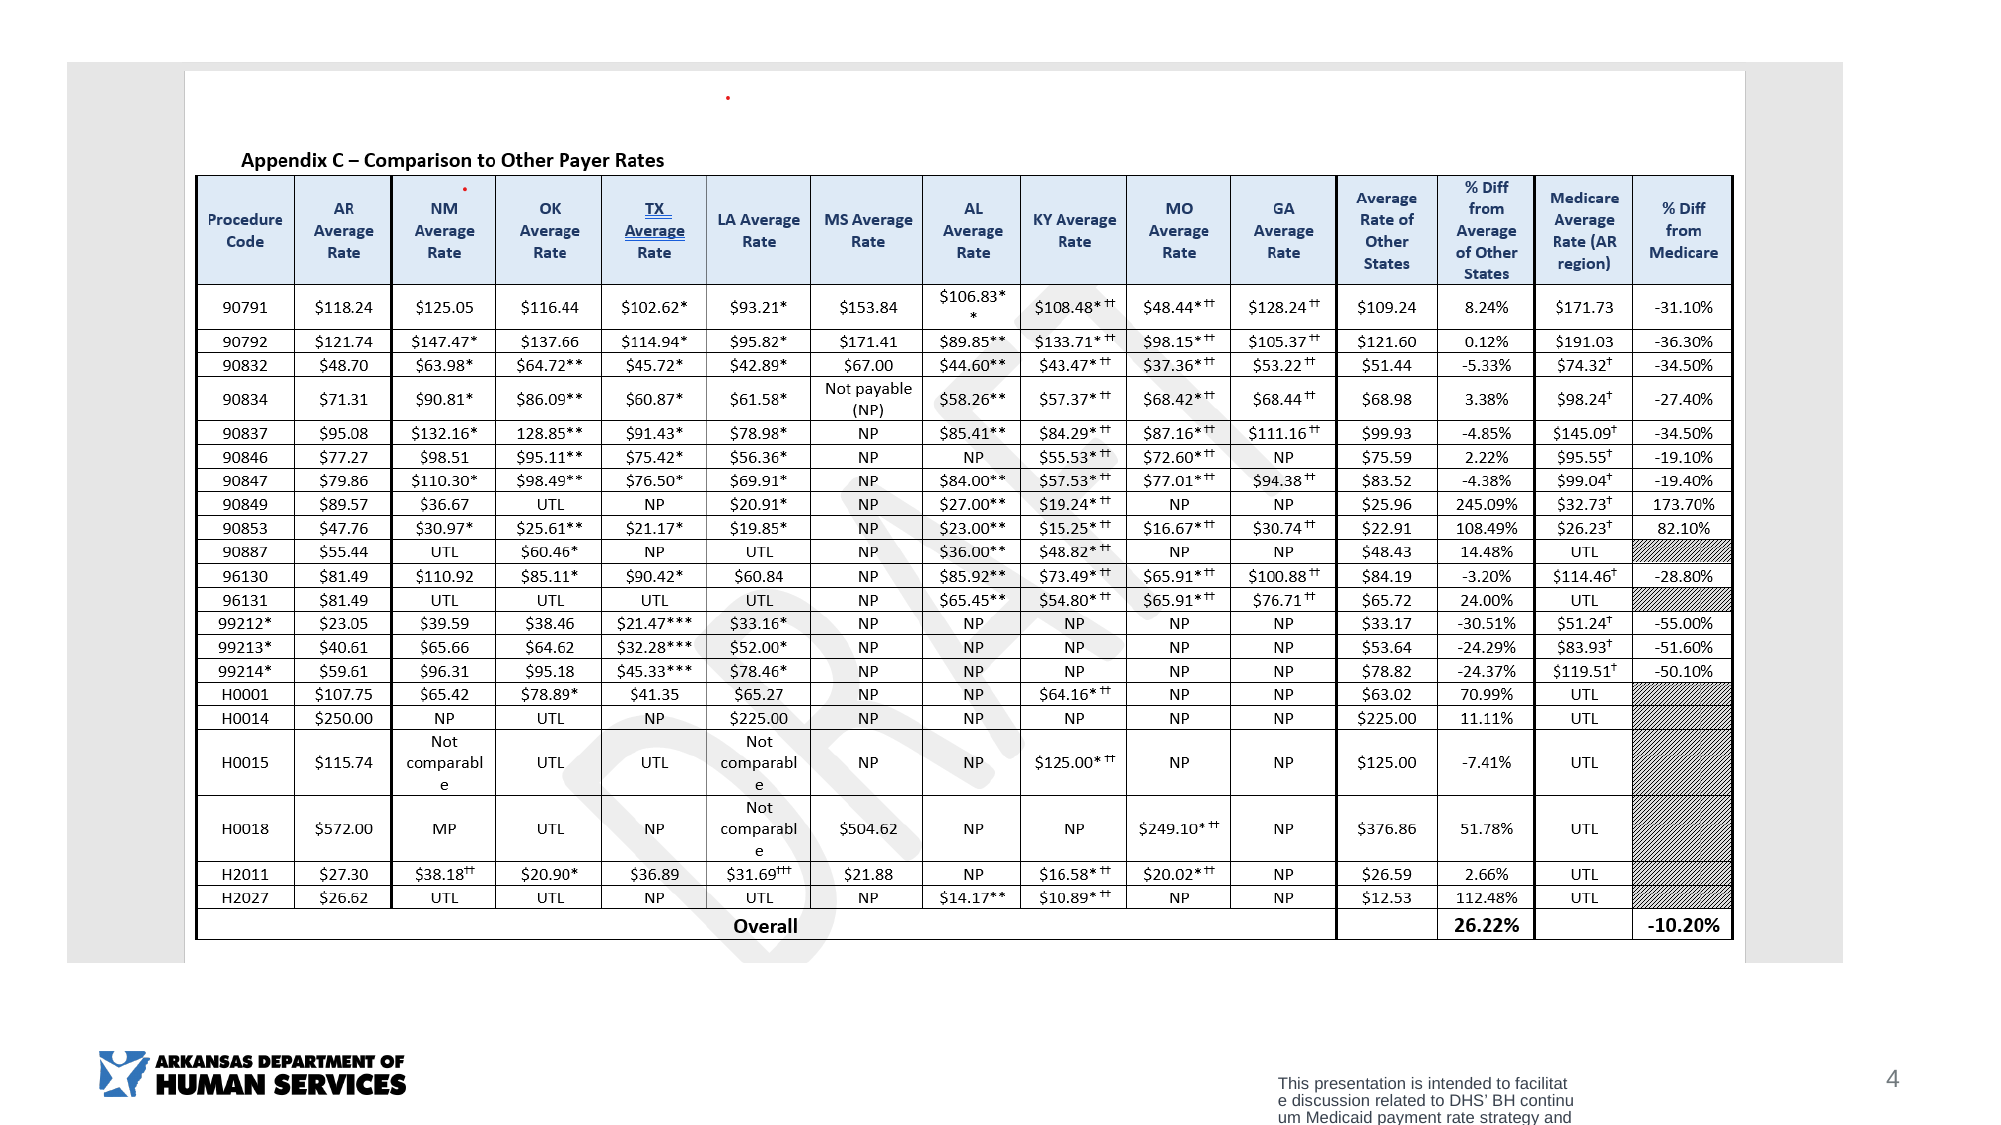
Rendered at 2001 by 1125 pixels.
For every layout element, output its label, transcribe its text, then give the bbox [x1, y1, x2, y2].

picture [99, 1051, 406, 1097]
slide_number 4 [1812, 1054, 1900, 1093]
footer This presentation is intended to facilitate discussion related to DHS’ BH continuum Medicaid payment rate strategy and is not complete without oral comment [1278, 1058, 1576, 1094]
picture [67, 62, 1843, 963]
